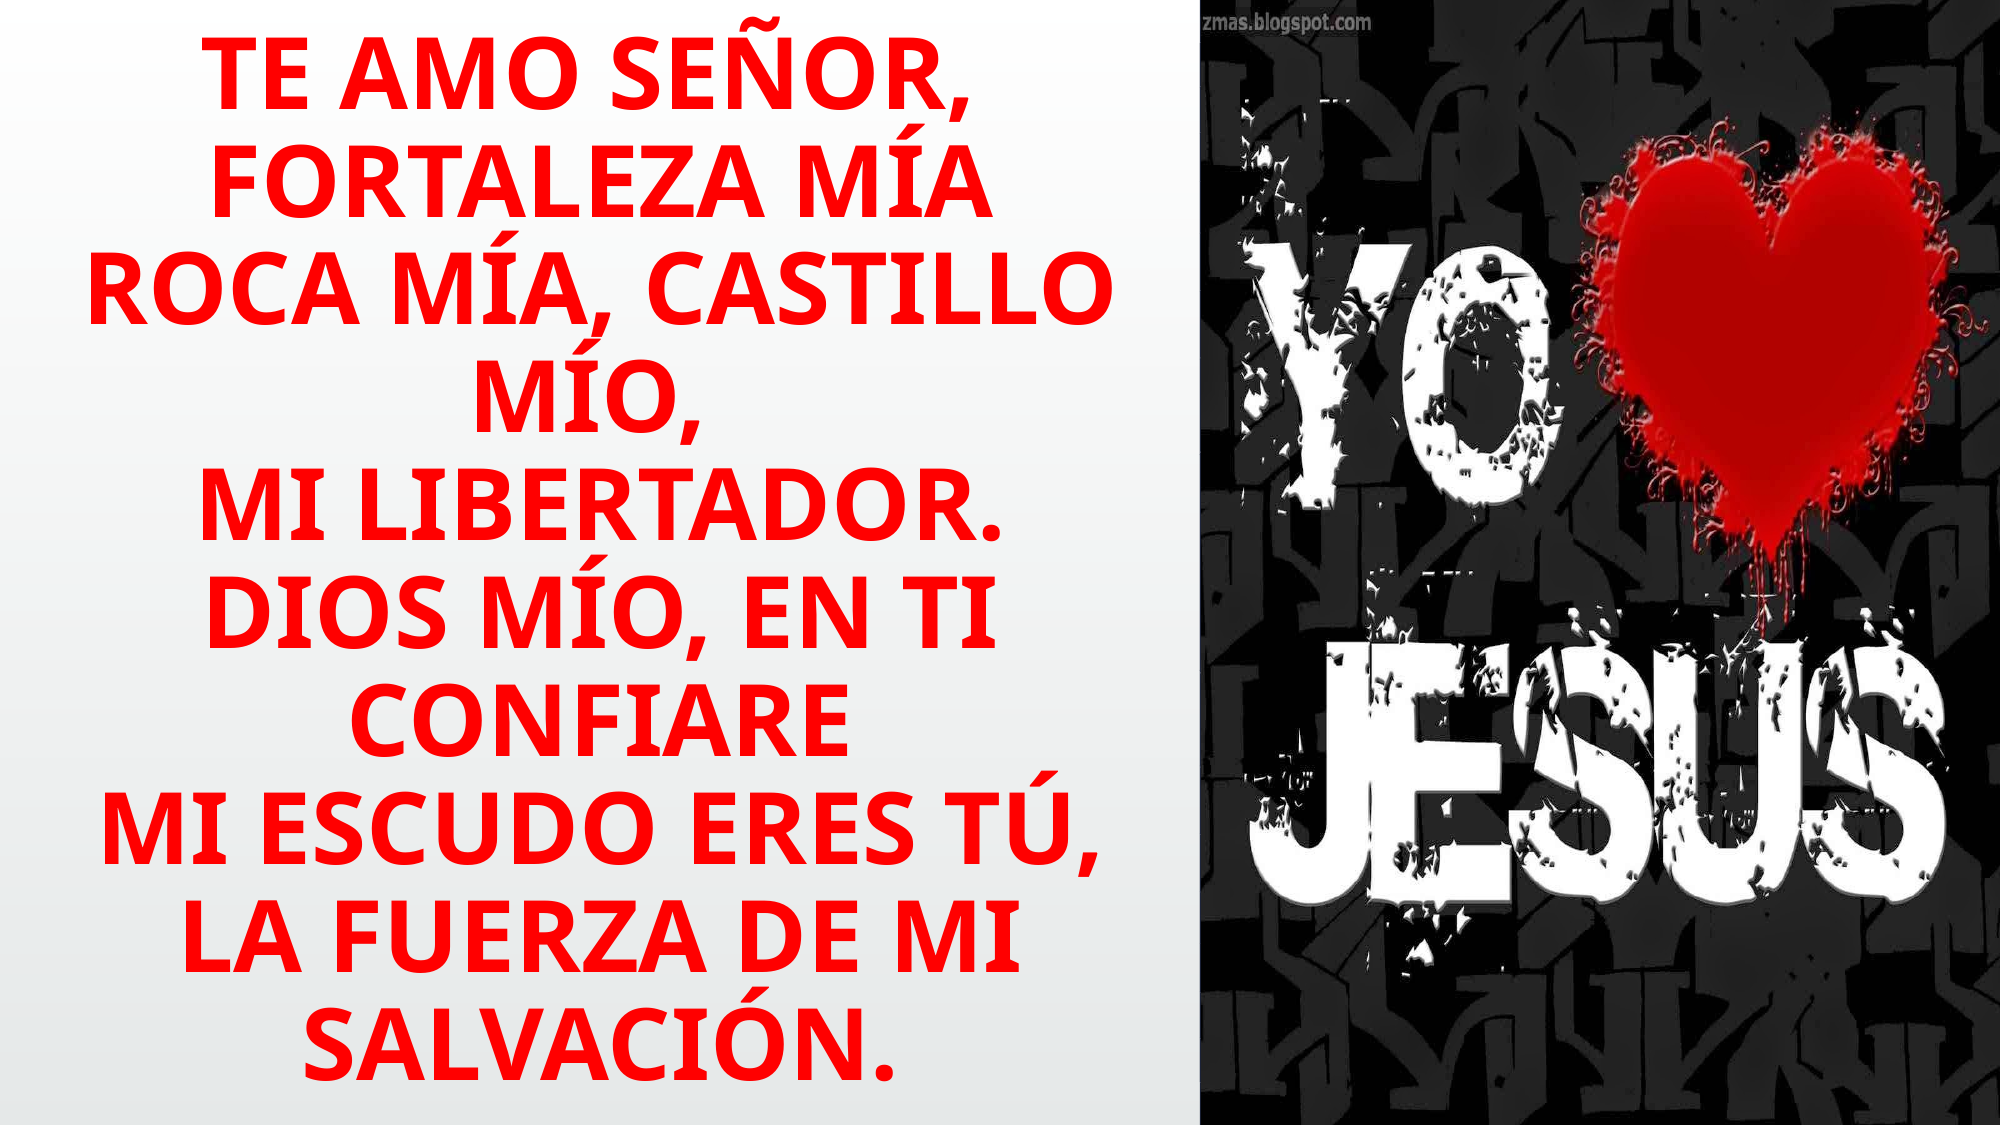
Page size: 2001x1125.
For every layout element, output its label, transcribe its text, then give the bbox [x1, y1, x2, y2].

picture [1200, 0, 2000, 1125]
title TE AMO SEÑOR, FORTALEZA MÍA ROCA MÍA, CASTILLO MÍO, MI LIBERTADOR. DIOS MÍO, EN TI CONFIARE MI ESCUDO ERES TÚ, LA FUERZA DE MI SALVACIÓN. [0, 0, 1200, 1125]
